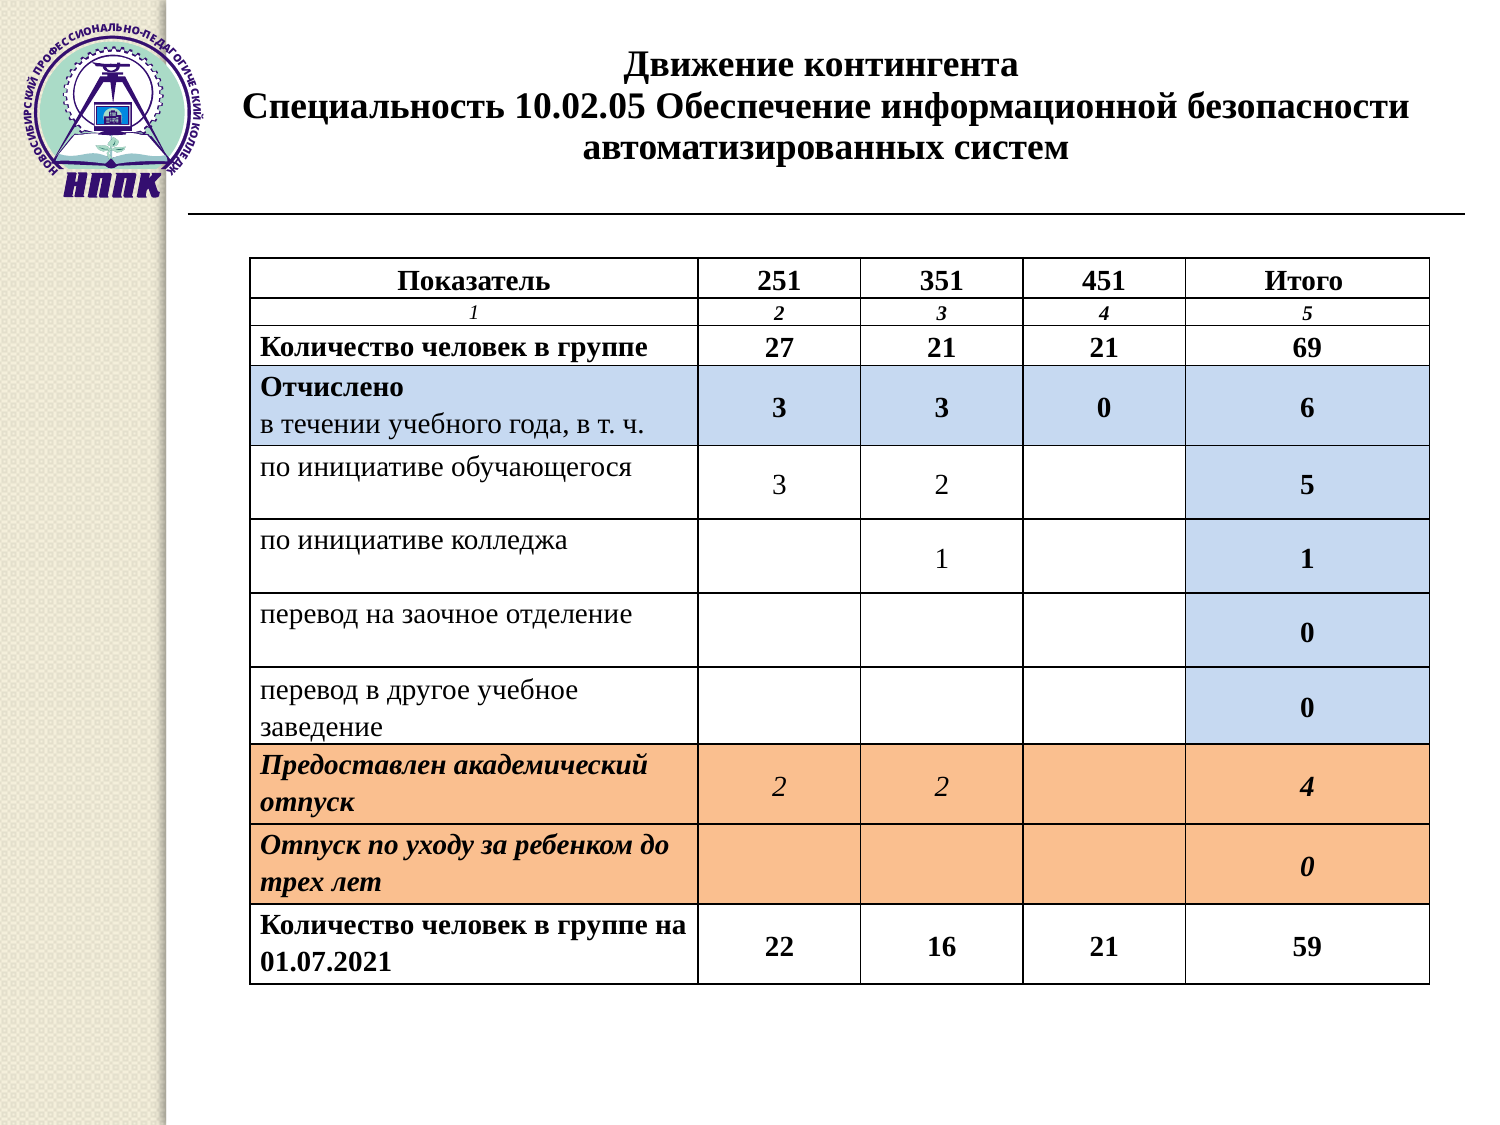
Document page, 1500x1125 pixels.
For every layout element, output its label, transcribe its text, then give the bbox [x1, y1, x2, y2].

table_cell 1 [251, 299, 697, 325]
table_cell 3 [861, 299, 1022, 325]
table_cell 27 [699, 326, 860, 365]
table_cell [861, 825, 1022, 903]
table_cell 0 [1186, 594, 1429, 666]
table_cell 2 [861, 745, 1022, 823]
table_cell 1 [861, 520, 1022, 592]
table_cell 2 [699, 745, 860, 823]
table_cell 0 [1186, 668, 1429, 743]
table_cell 21 [1024, 905, 1185, 983]
table_cell 21 [861, 326, 1022, 365]
table_cell 2 [861, 446, 1022, 518]
table_cell 16 [861, 905, 1022, 983]
table_cell 69 [1186, 326, 1429, 365]
table_cell 0 [1024, 366, 1185, 445]
table_cell [699, 594, 860, 666]
table_cell 0 [1186, 825, 1429, 903]
table_cell [1024, 668, 1185, 743]
table_cell 2 [699, 299, 860, 325]
table_cell по инициативе обучающегося [251, 446, 697, 518]
table_header Показатель [251, 259, 697, 297]
table_cell 22 [699, 905, 860, 983]
table_cell Отпуск по уходу за ребенком до трех лет [251, 825, 697, 903]
table_cell 3 [861, 366, 1022, 445]
table_header 251 [699, 259, 860, 297]
table_cell [1024, 825, 1185, 903]
table_header Движение контингента Специальность 10.02.05 Обеспечение информационной безопасности автоматизированных систем [188, 39, 1465, 213]
table_cell перевод в другое учебное заведение [251, 668, 697, 743]
table_cell [861, 668, 1022, 743]
table_cell Предоставлен академический отпуск [251, 745, 697, 823]
table_header 351 [861, 259, 1022, 297]
table_cell Количество человек в группе [251, 326, 697, 365]
table_cell перевод на заочное отделение [251, 594, 697, 666]
table_cell 3 [699, 366, 860, 445]
table_cell [699, 520, 860, 592]
table_cell 4 [1186, 745, 1429, 823]
table_cell 1 [1186, 520, 1429, 592]
table_cell Отчислено в течении учебного года, в т. ч. [251, 366, 697, 445]
table_cell [1024, 520, 1185, 592]
table_cell [1024, 745, 1185, 823]
table_cell [1024, 594, 1185, 666]
table_cell 59 [1186, 905, 1429, 983]
table_cell [699, 668, 860, 743]
table_cell Количество человек в группе на 01.07.2021 [251, 905, 697, 983]
table_cell 5 [1186, 299, 1429, 325]
table_cell [1024, 446, 1185, 518]
table_cell 6 [1186, 366, 1429, 445]
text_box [23, 23, 204, 199]
table_cell [861, 594, 1022, 666]
table_cell 4 [1024, 299, 1185, 325]
table_header 451 [1024, 259, 1185, 297]
table_header Итого [1186, 259, 1429, 297]
table_cell по инициативе колледжа [251, 520, 697, 592]
table_cell 5 [1186, 446, 1429, 518]
table_cell [699, 825, 860, 903]
table_cell 3 [699, 446, 860, 518]
table_cell 21 [1024, 326, 1185, 365]
